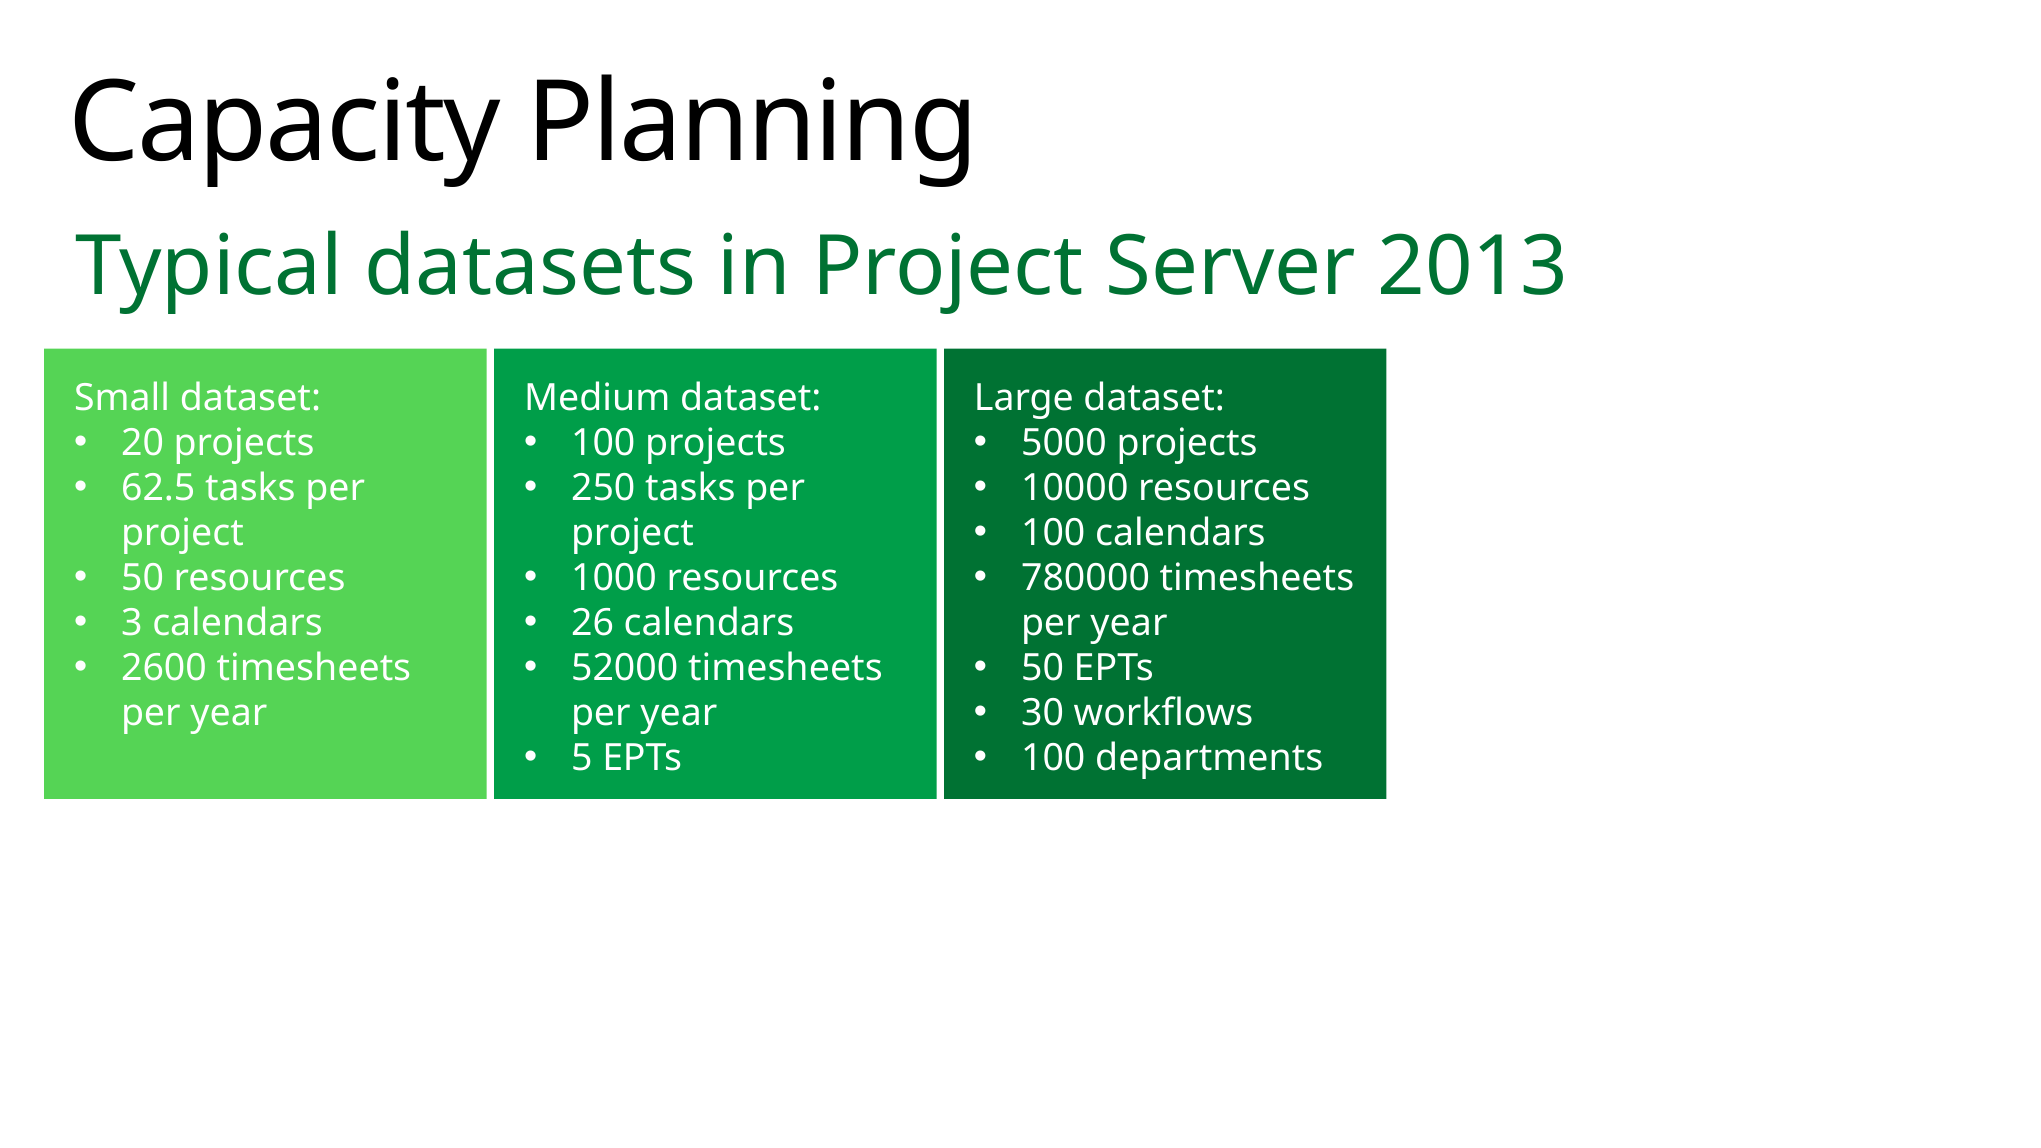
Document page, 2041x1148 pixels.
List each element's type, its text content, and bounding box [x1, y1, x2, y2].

title Capacity Planning [45, 48, 1996, 198]
list Typical datasets in Project Server 2013 [45, 198, 1996, 898]
